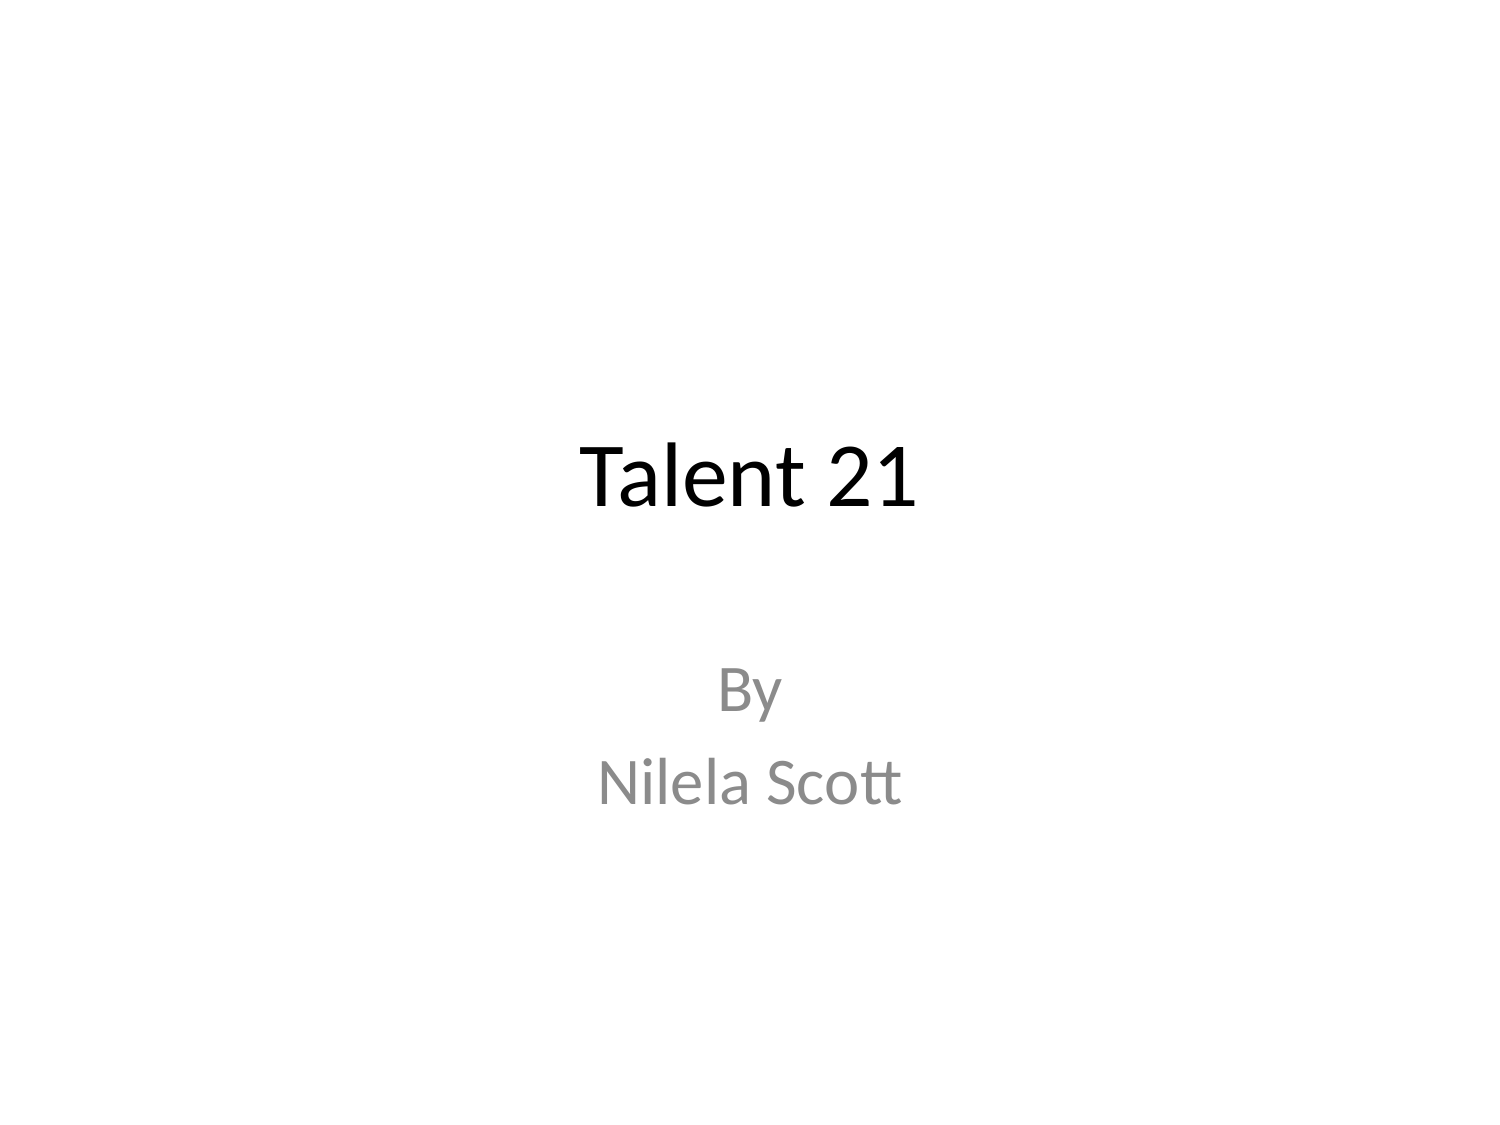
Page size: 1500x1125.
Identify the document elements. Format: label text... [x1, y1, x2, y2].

subtitle By Nilela Scott [225, 637, 1275, 925]
title Talent 21 [112, 349, 1388, 591]
